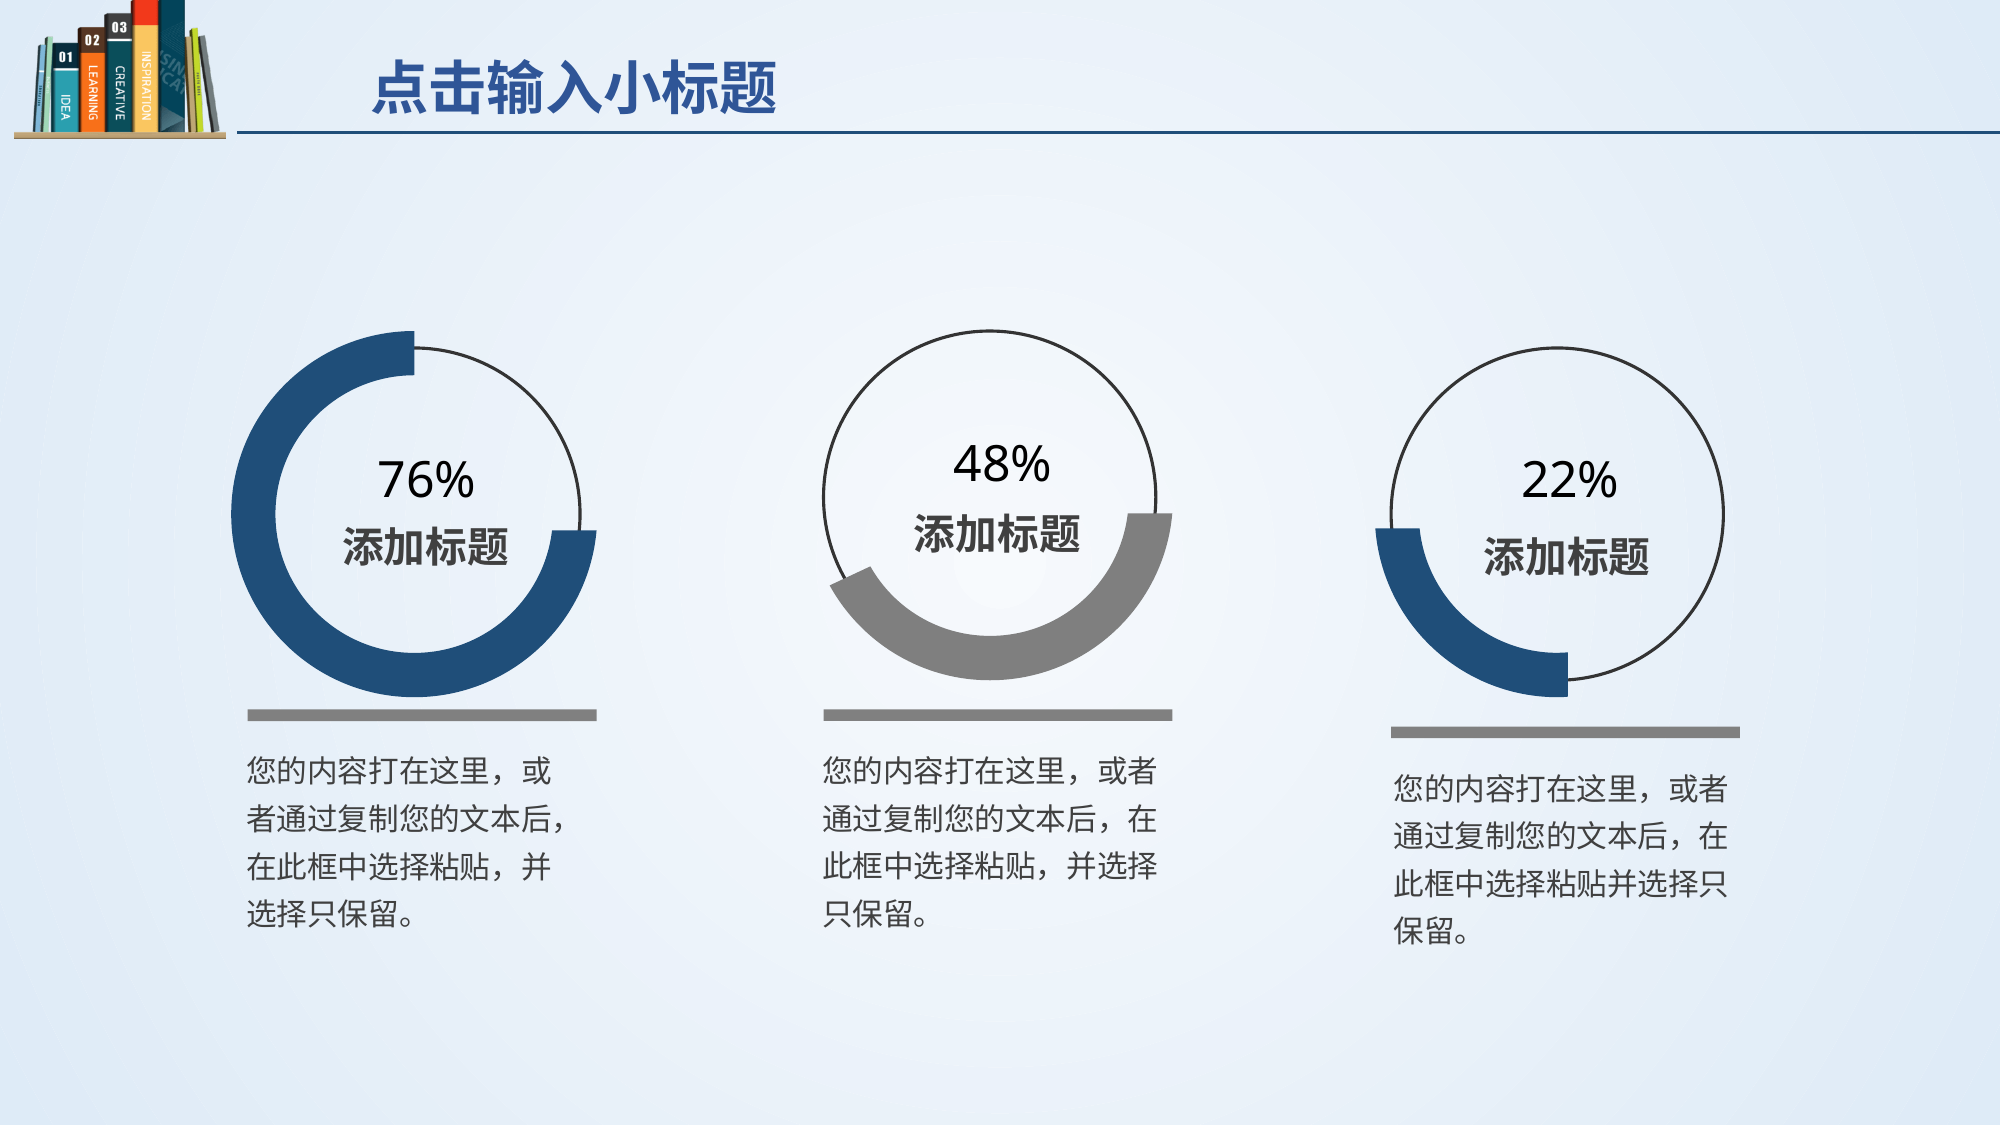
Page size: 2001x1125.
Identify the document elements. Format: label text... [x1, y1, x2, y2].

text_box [807, 709, 1185, 942]
picture [169, 59, 175, 67]
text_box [1379, 726, 1745, 959]
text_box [823, 330, 1173, 681]
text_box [231, 330, 597, 698]
text_box 点击输入小标题 [355, 43, 812, 129]
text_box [231, 709, 597, 987]
picture [14, 0, 226, 139]
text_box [1375, 347, 1724, 698]
